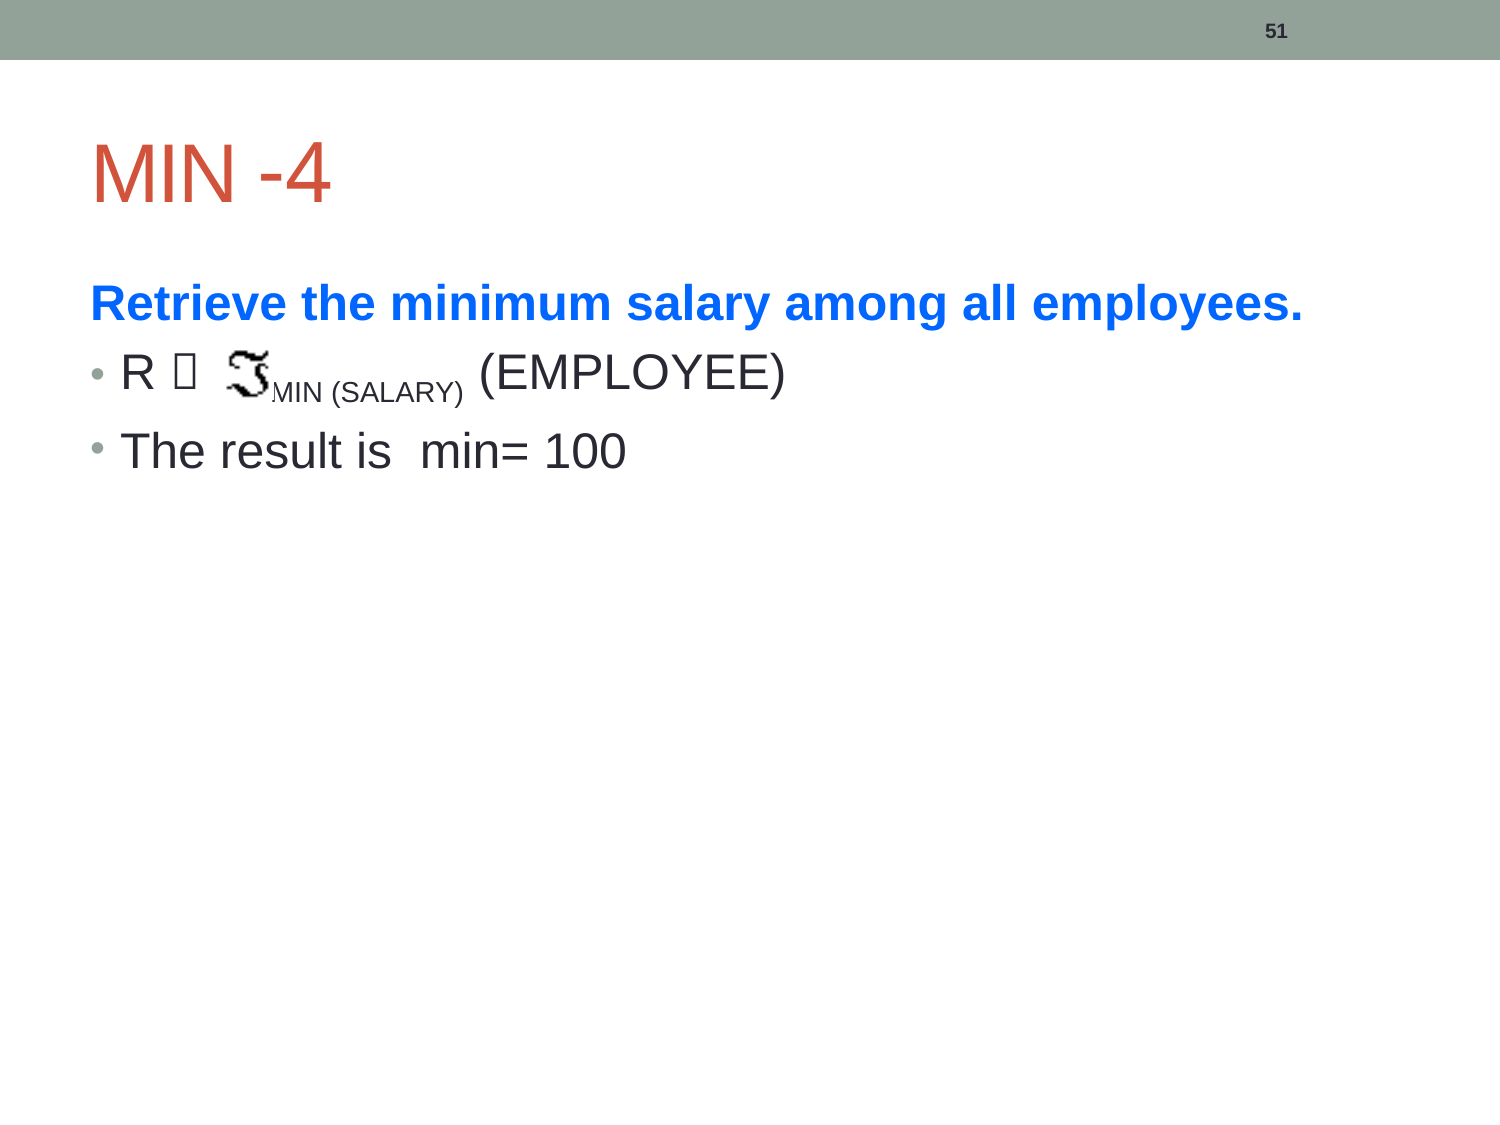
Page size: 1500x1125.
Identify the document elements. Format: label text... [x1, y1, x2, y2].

picture [225, 349, 274, 401]
title 4- MIN [75, 87, 1425, 250]
slide_number 51 [1250, 3, 1425, 57]
list Retrieve the minimum salary among all employees. R  MIN (SALARY) (EMPLOYEE) The result is min= 100 [75, 262, 1425, 1063]
